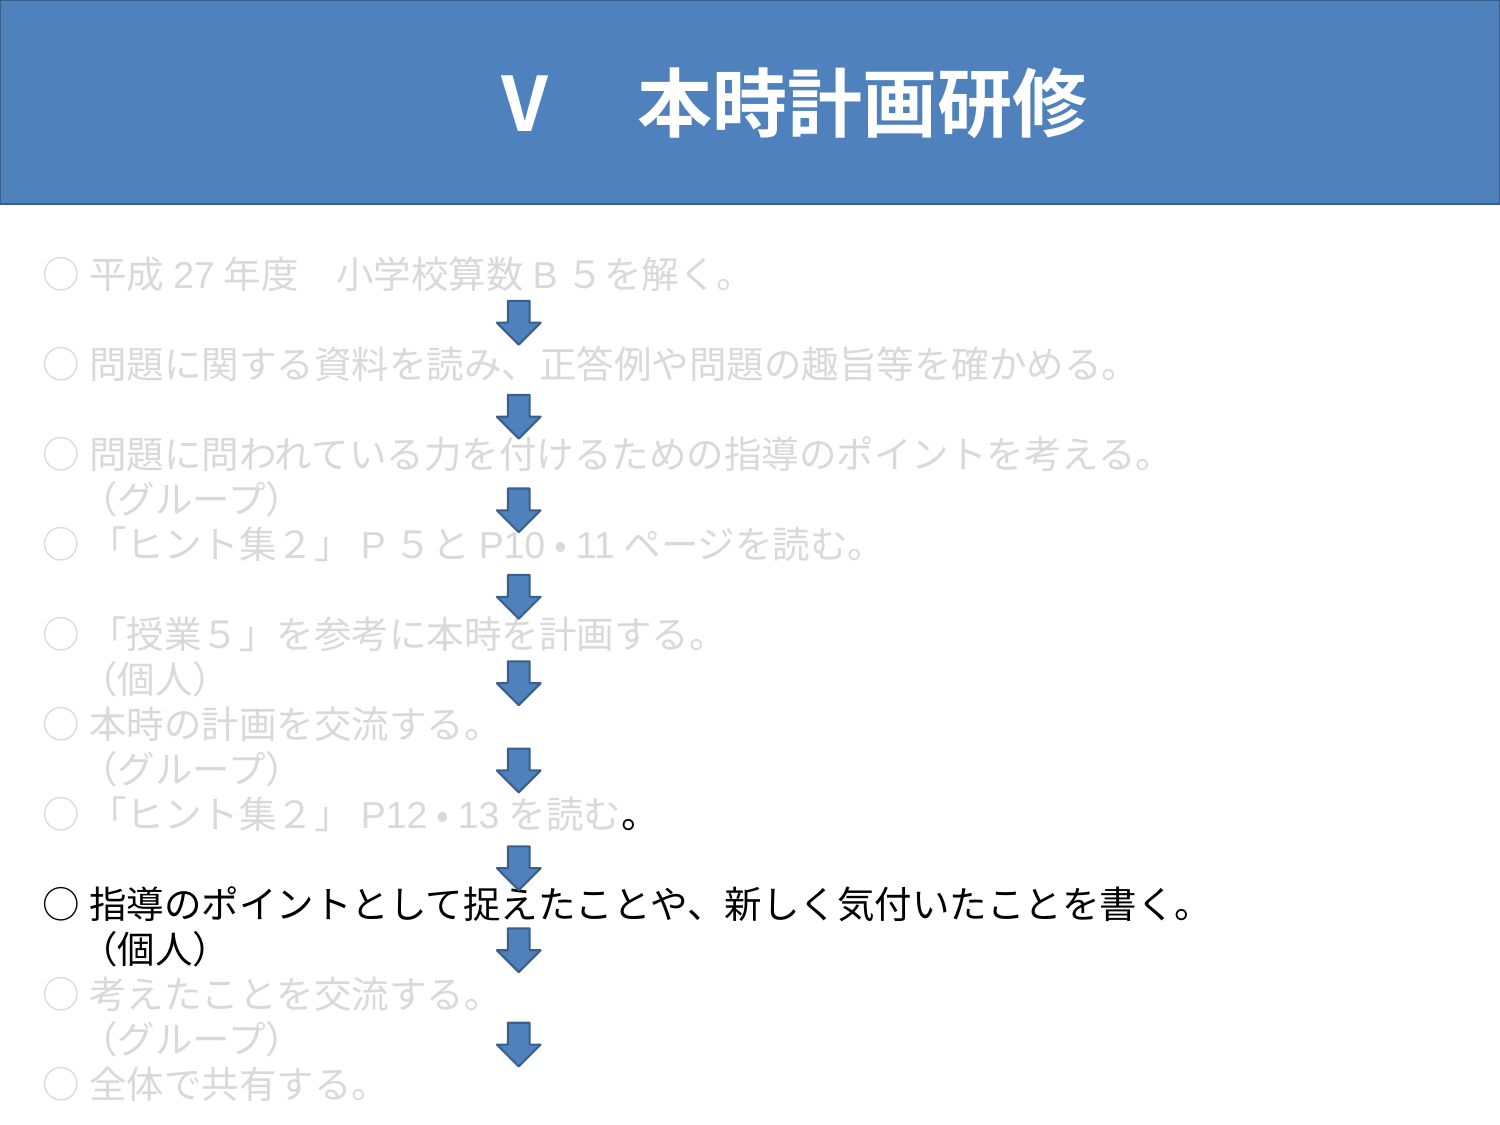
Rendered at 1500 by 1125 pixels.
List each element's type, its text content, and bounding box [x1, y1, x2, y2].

text_box [495, 660, 542, 706]
text_box [495, 927, 542, 973]
text_box Ⅴ 本時計画研修 [0, 0, 1500, 205]
text_box [495, 845, 542, 891]
text_box [495, 393, 542, 440]
text_box ○平成27年度 小学校算数B５を解く。 ○問題に関する資料を読み、正答例や問題の趣旨等を確かめる。 ○問題に問われている力を付けるための指導のポイントを考える。 （グループ） ○「ヒント集２」P５とP10・11ページを読む。 ○「授業５」を参考に本時を計画する。 （個人） ○本時の計画を交流する。 （グループ） ○「ヒント集２」P12・13を読む。 ○指導のポイントとして捉えたことや、新しく気付いたことを書く。 （個人） ○考えたことを交流する。 （グループ） ○全体で共有する。 [28, 243, 1472, 1114]
text_box [495, 573, 542, 620]
text_box [495, 487, 542, 533]
text_box [495, 747, 542, 794]
text_box [495, 299, 542, 346]
text_box [495, 1021, 542, 1068]
